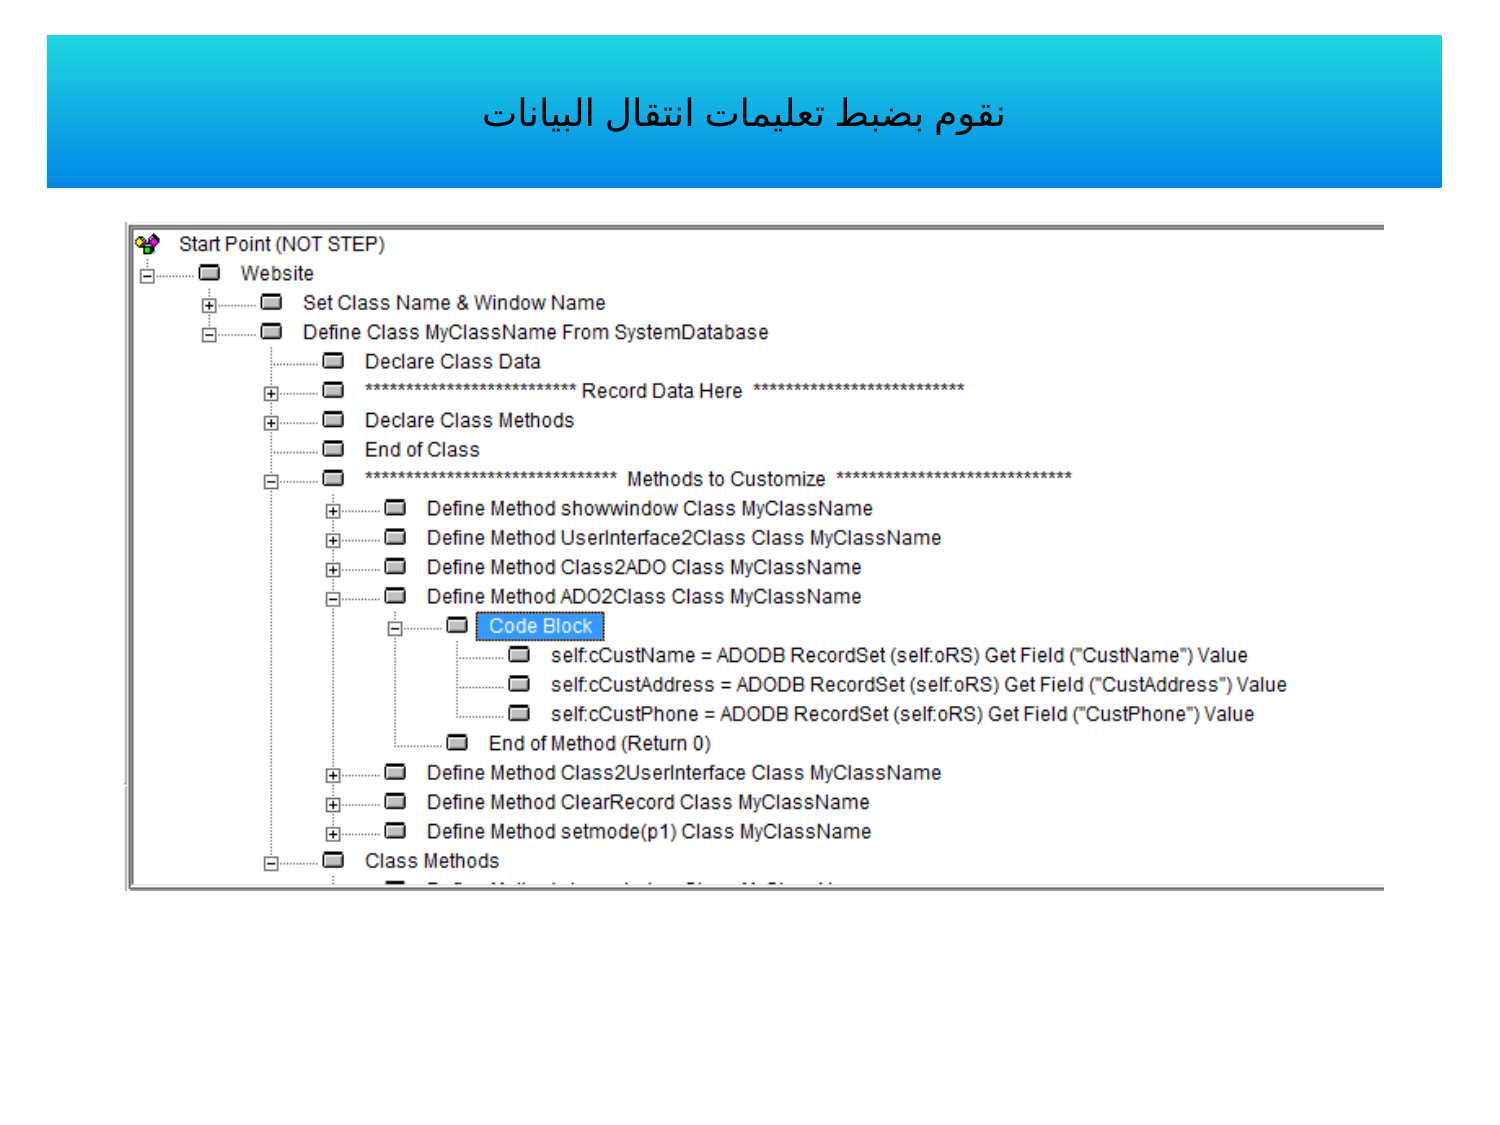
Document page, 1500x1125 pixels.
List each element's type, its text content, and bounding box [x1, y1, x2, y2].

title نقوم بضبط تعليمات انتقال البيانات [46, 35, 1442, 188]
picture [124, 222, 1385, 891]
